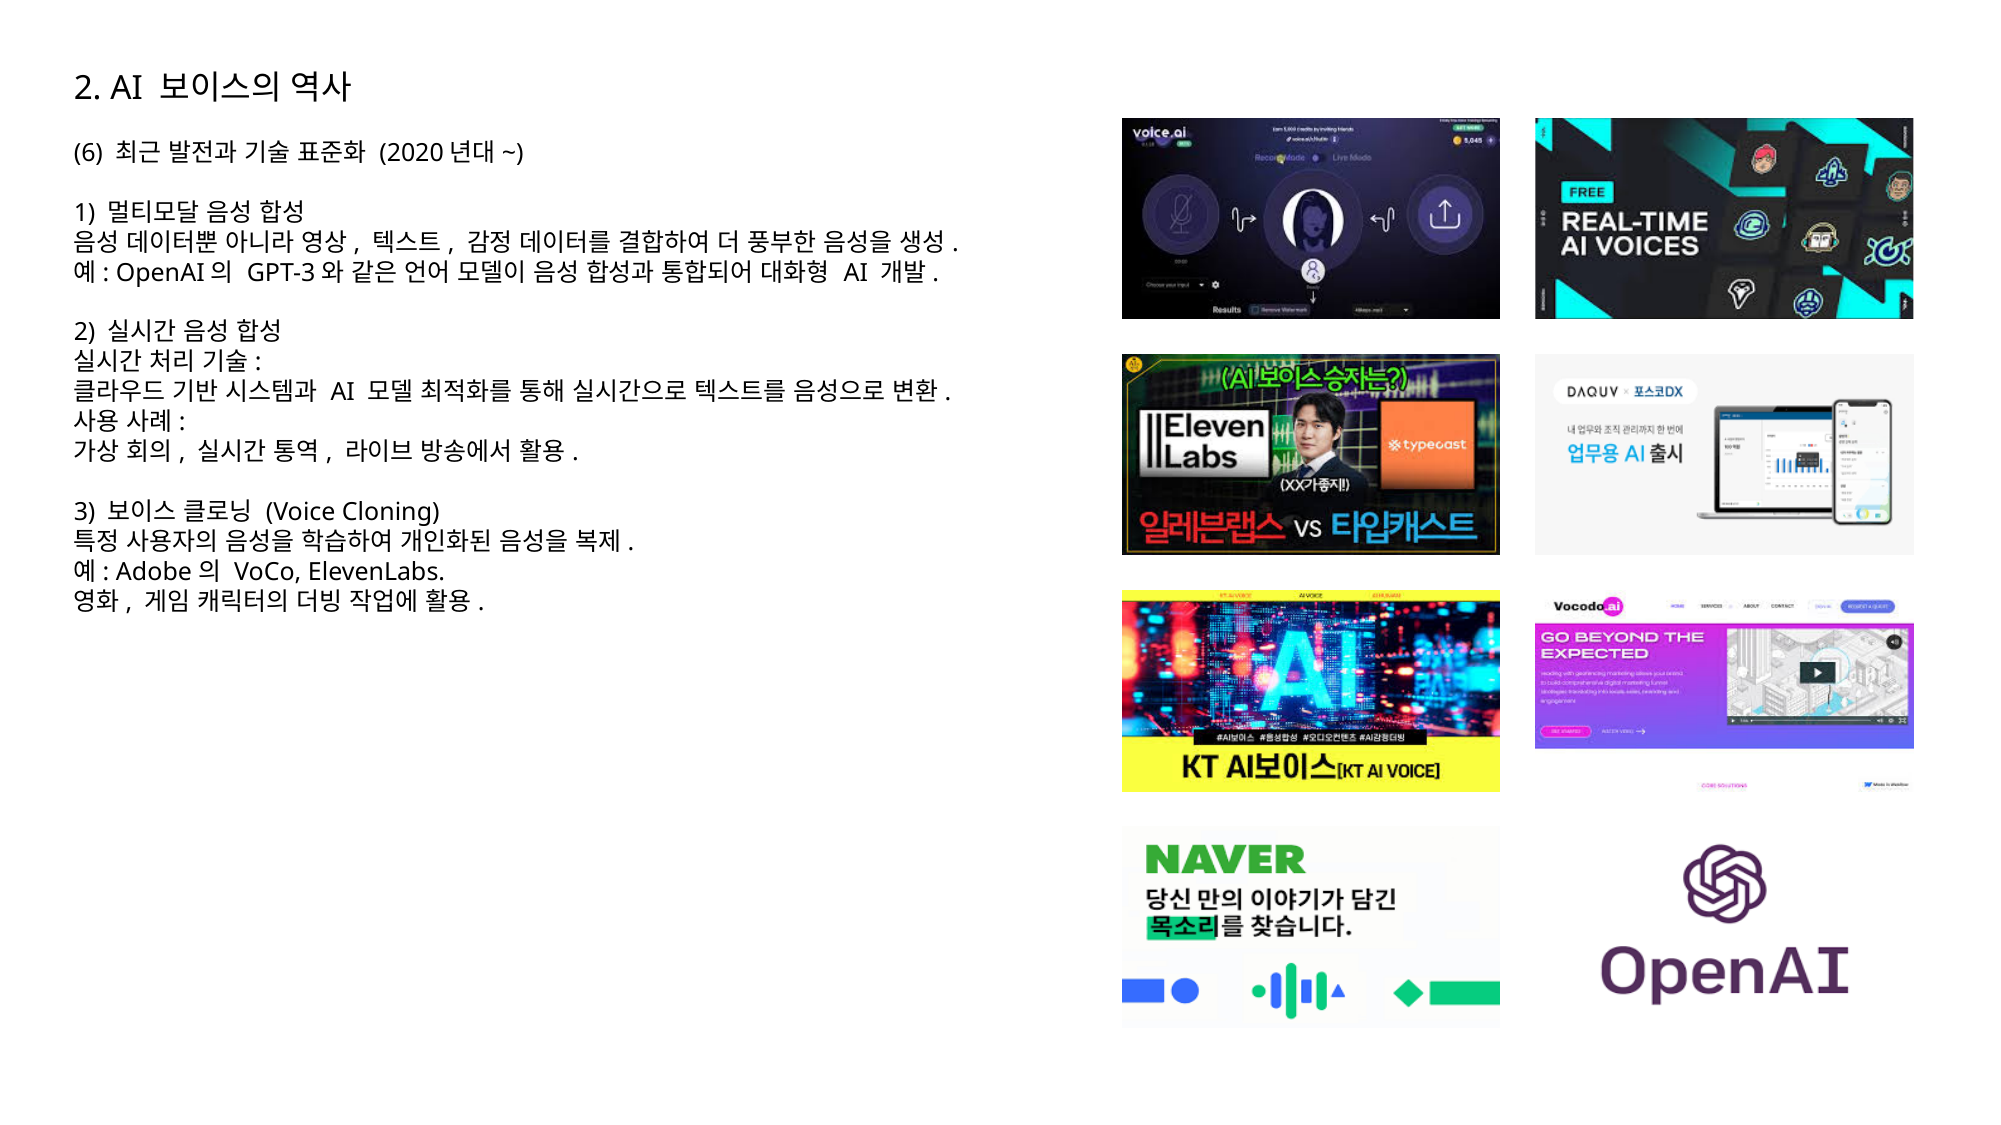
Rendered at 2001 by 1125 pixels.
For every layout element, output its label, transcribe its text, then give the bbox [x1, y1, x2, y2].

picture [1121, 353, 1501, 556]
picture [1534, 353, 1914, 556]
picture [1121, 117, 1501, 320]
picture [1121, 589, 1501, 792]
picture [1534, 826, 1914, 1028]
text_box 2. AI 보이스의 역사 (6) 최근 발전과 기술 표준화 (2020년대~) 1) 멀티모달 음성 합성 음성 데이터뿐 아니라 영상, 텍스트, 감정 데이터를 결합하여 더 풍부한 음성을 생성. 예: OpenAI의 GPT-3와 같은 언어 모델이 음성 합성과 통합되어 대화형 AI 개발. 2) 실시간 음성 합성 실시간 처리 기술: 클라우드 기반 시스템과 AI 모델 최적화를 통해 실시간으로 텍스트를 음성으로 변환. 사용 사례: 가상 회의, 실시간 통역, 라이브 방송에서 활용. 3) 보이스 클로닝 (Voice Cloning) 특정 사용자의 음성을 학습하여 개인화된 음성을 복제. 예: Adobe의 VoCo, ElevenLabs. 영화, 게임 캐릭터의 더빙 작업에 활용. [58, 59, 1920, 623]
picture [1534, 589, 1914, 792]
picture [1121, 826, 1501, 1028]
picture [1534, 117, 1914, 320]
